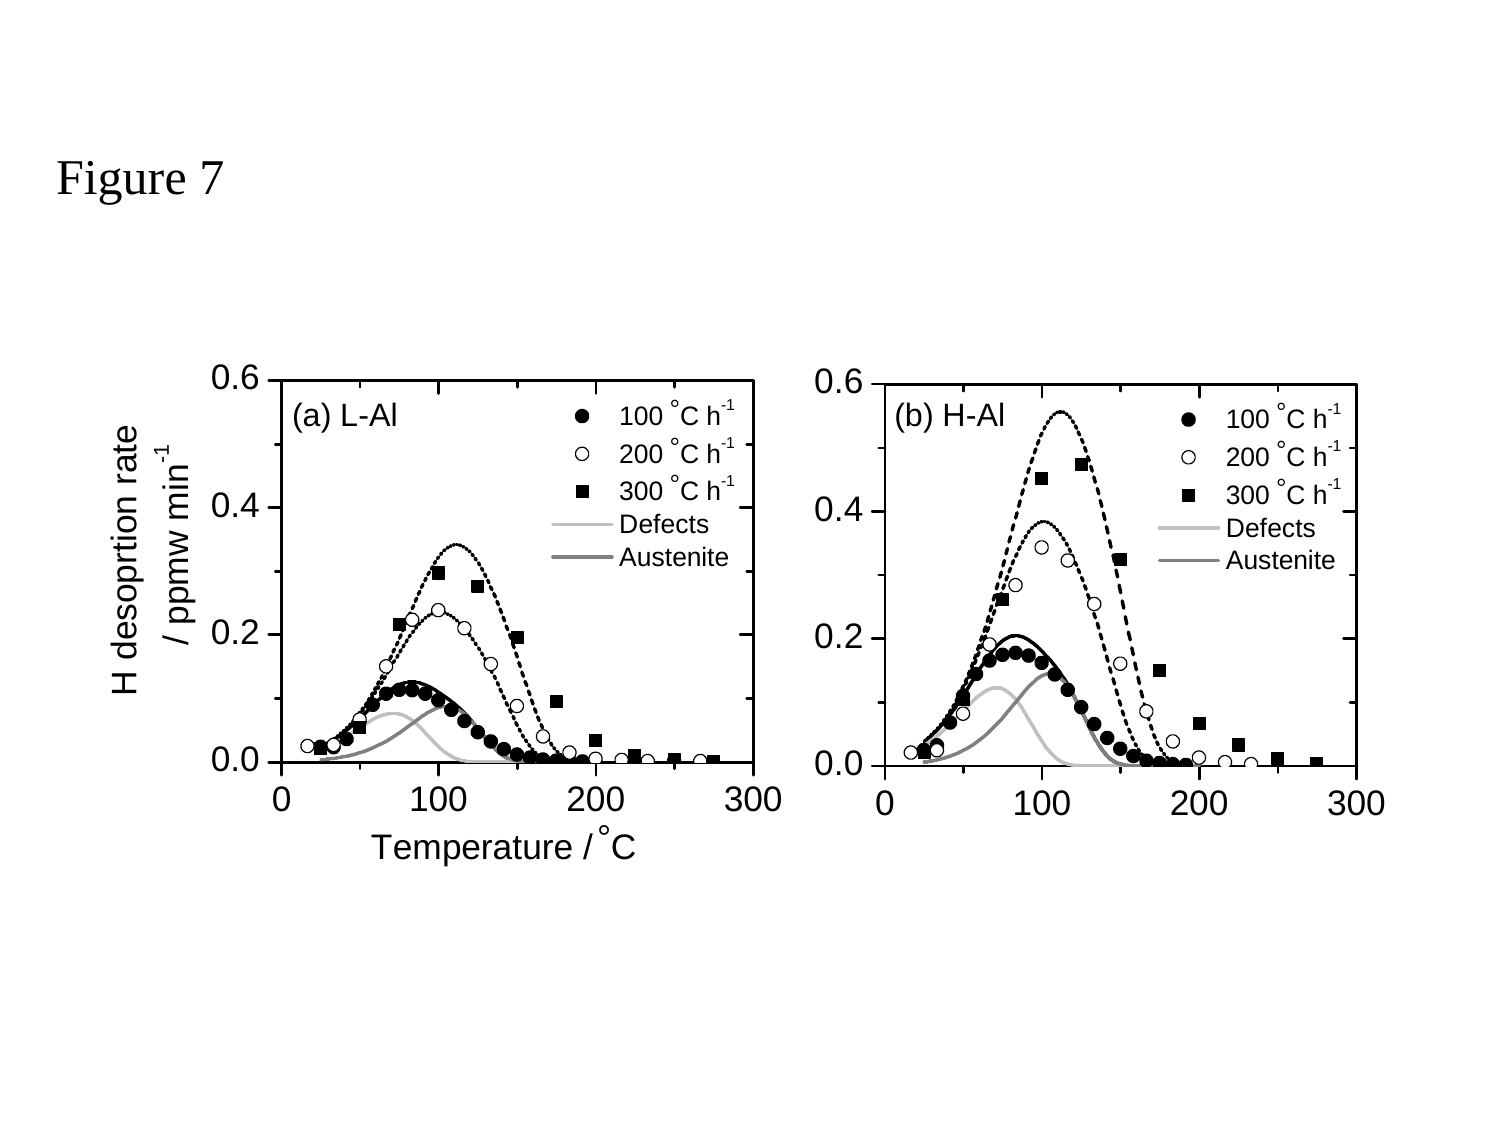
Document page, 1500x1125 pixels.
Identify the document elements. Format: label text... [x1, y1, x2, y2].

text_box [100, 349, 1408, 870]
text_box Figure 7 [41, 137, 278, 212]
